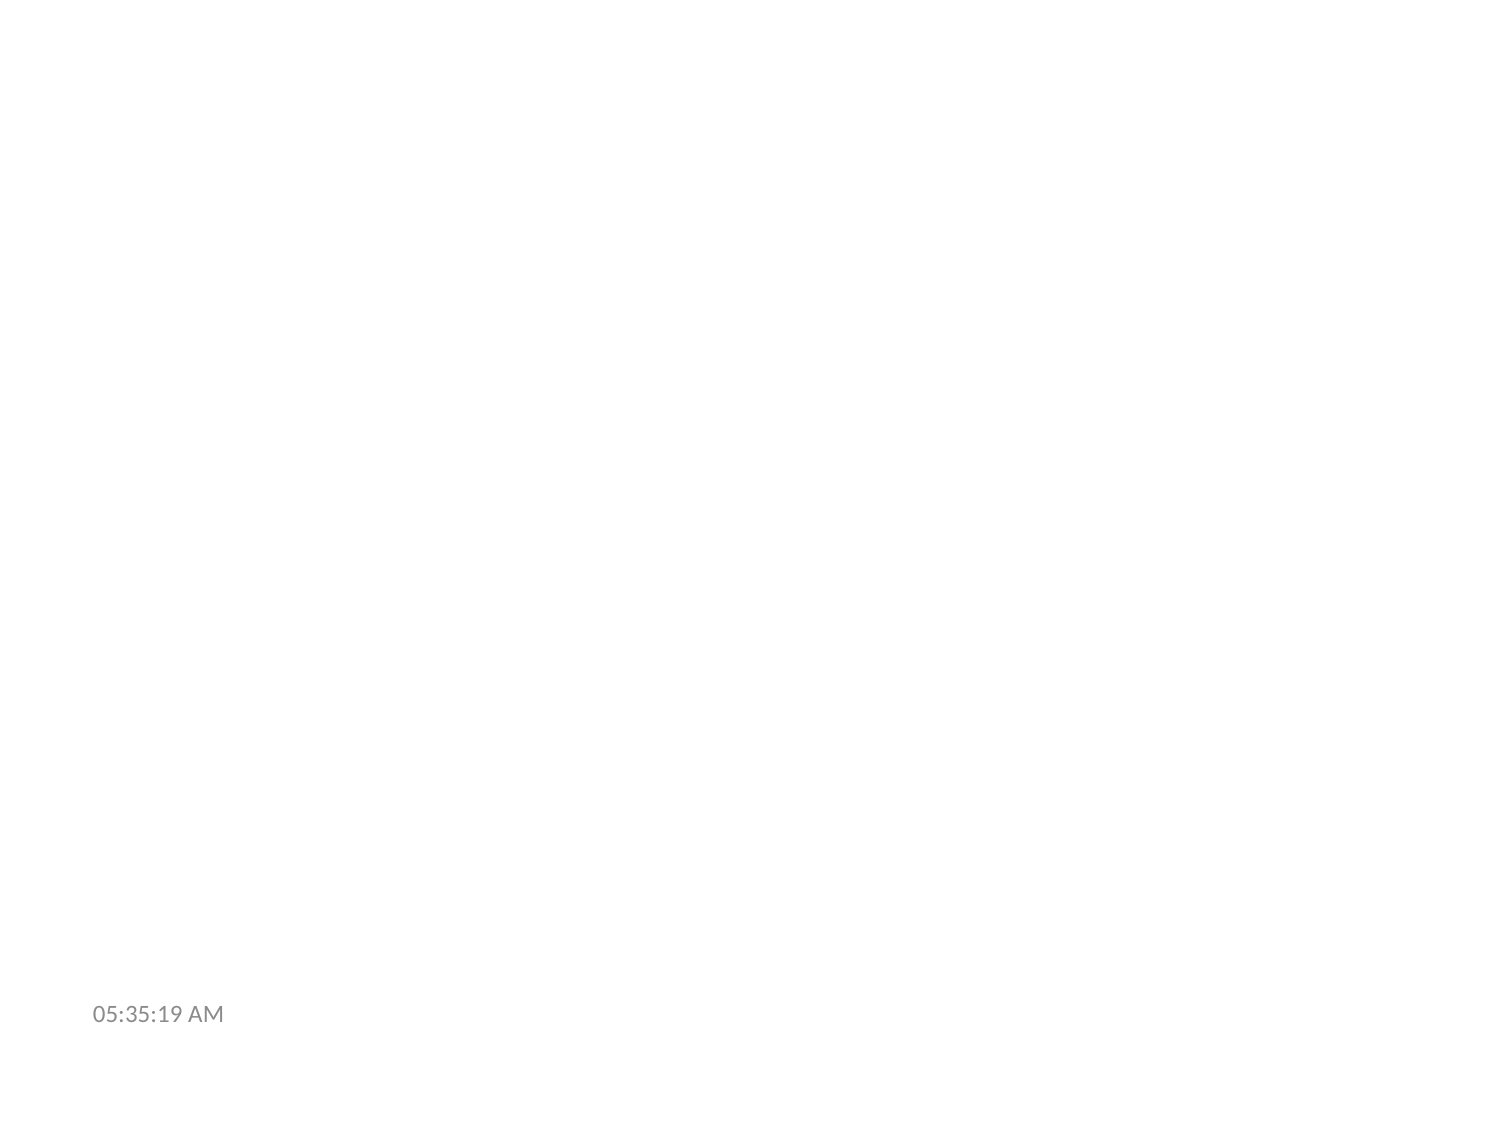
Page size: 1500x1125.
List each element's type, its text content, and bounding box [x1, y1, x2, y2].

text_box 3:35:09 PM [77, 982, 428, 1043]
